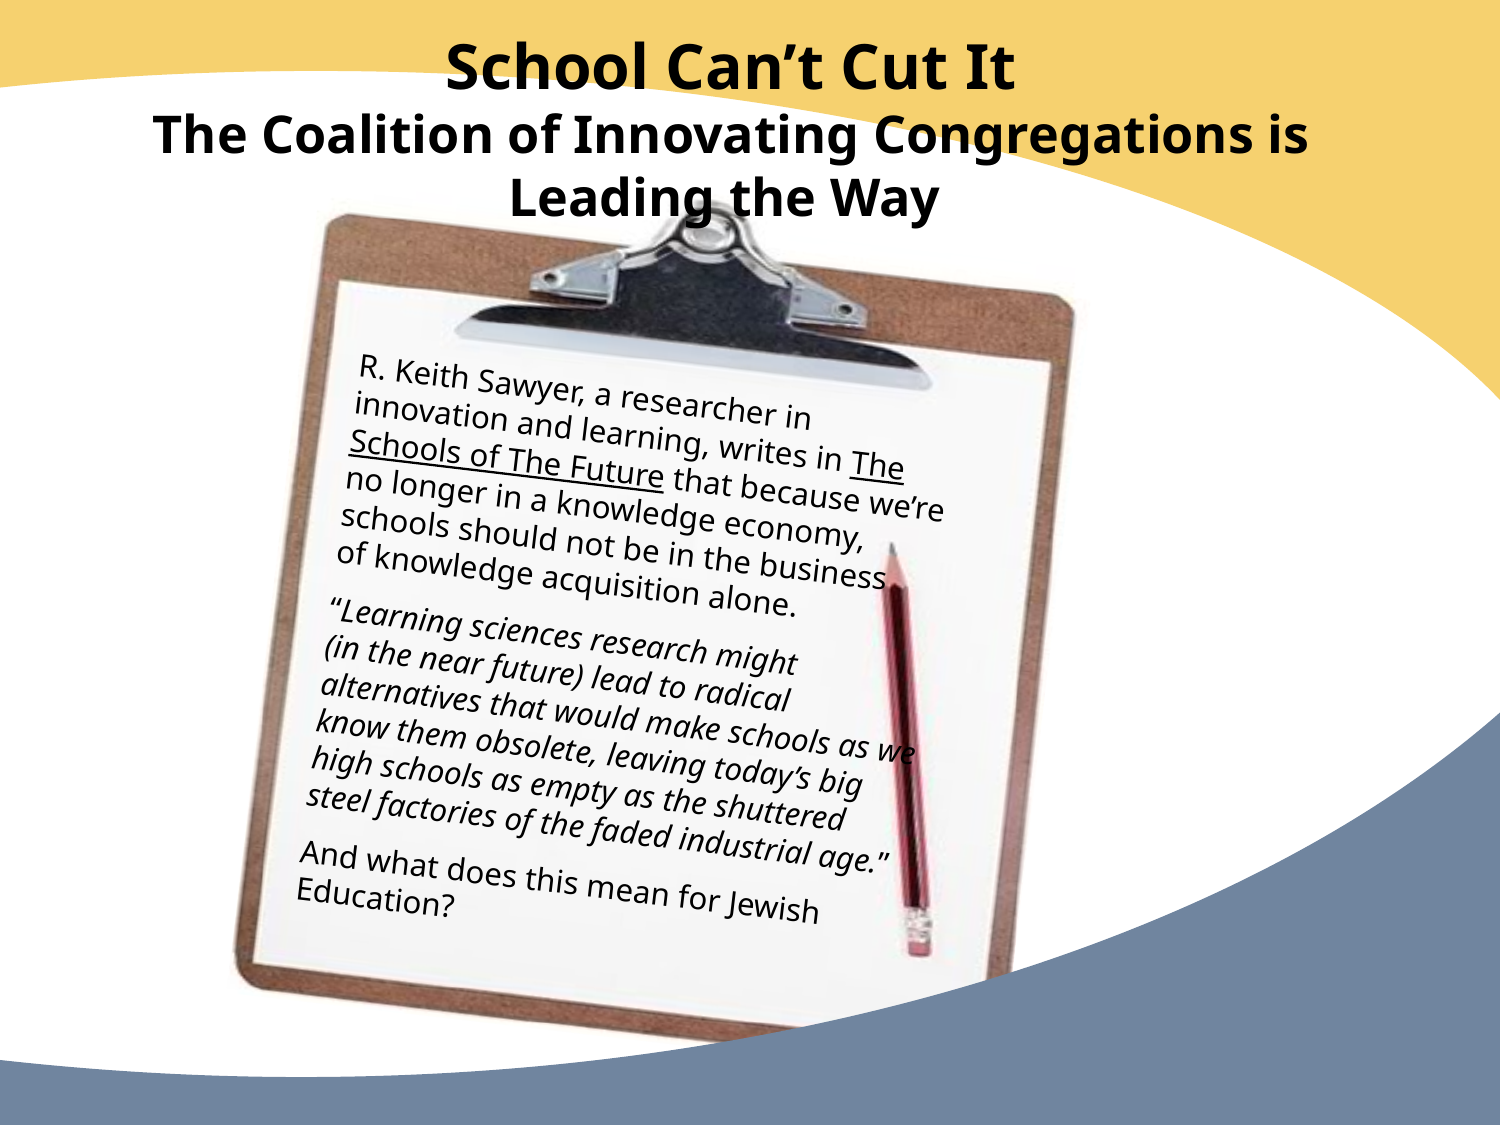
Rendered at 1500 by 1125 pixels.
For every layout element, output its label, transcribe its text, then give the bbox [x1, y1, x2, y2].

text_box [0, 712, 1500, 1125]
text_box School Can’t Cut It The Coalition of Innovating Congregations is Leading the Way [62, 19, 1400, 235]
text_box [0, 0, 1500, 400]
picture [226, 184, 1099, 1047]
